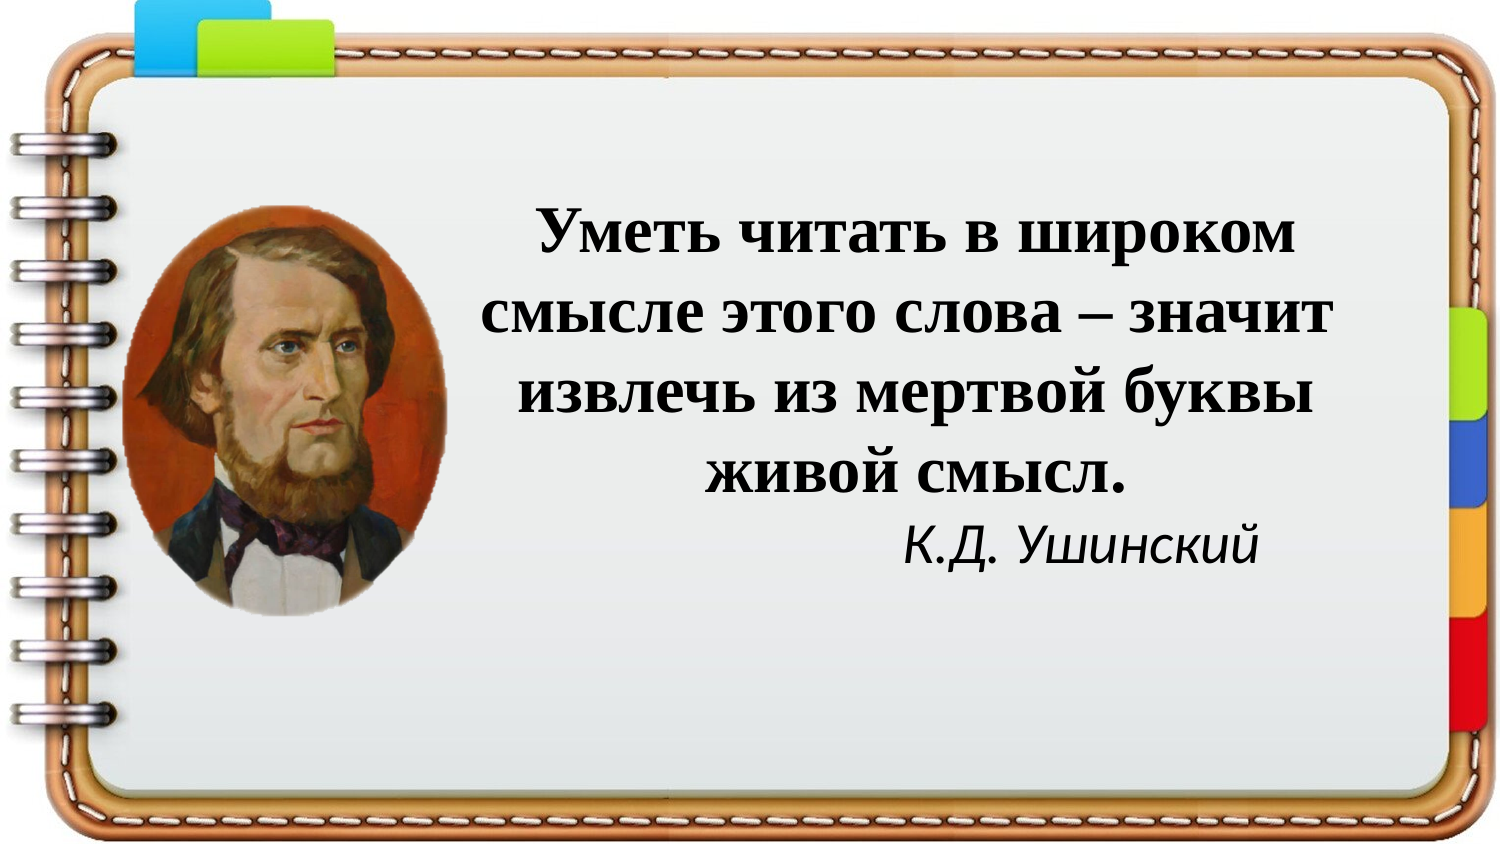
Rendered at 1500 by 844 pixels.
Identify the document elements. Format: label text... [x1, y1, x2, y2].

picture [0, 0, 1500, 844]
title Уметь читать в широком смысле этого слова – значит извлечь из мертвой буквы живой смысл. К.Д. Ушинский [426, 114, 1407, 647]
